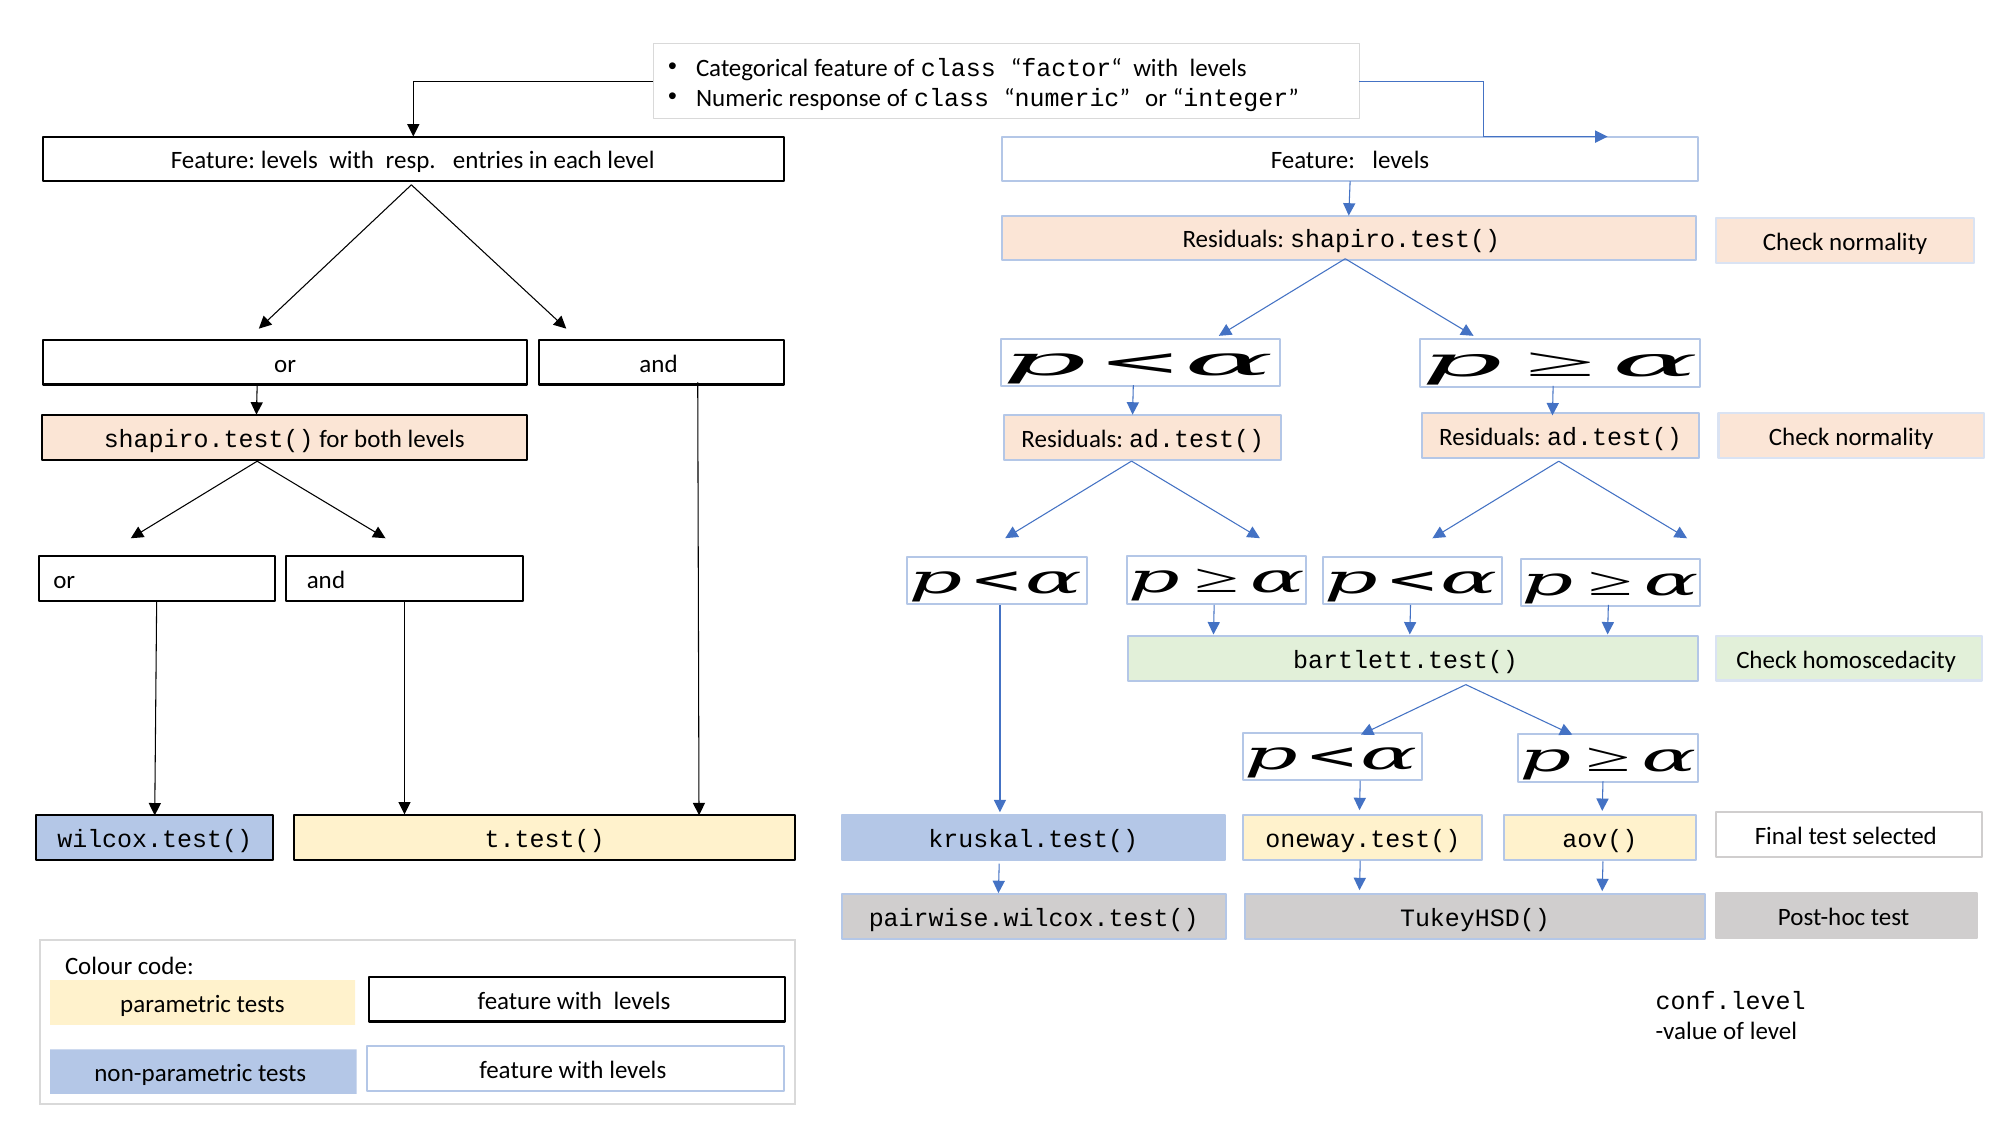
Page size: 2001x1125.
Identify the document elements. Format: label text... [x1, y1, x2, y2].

text_box Post-hoc test [1716, 893, 1977, 939]
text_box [413, 81, 654, 137]
text_box shapiro.test() for both levels [41, 415, 528, 461]
text_box Final test selected [1716, 812, 1982, 857]
text_box t.test() [294, 815, 795, 861]
text_box pairwise.wilcox.test() [841, 893, 1226, 939]
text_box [1218, 258, 1474, 336]
text_box Check normality [1718, 413, 1984, 458]
text_box [39, 939, 796, 1105]
text_box aov() [1504, 815, 1696, 860]
text_box Residuals: ad.test() [1421, 413, 1700, 459]
text_box bartlett.test() [1127, 636, 1699, 681]
text_box oneway.test() [1243, 815, 1483, 860]
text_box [1005, 461, 1260, 539]
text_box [130, 461, 386, 539]
text_box Check normality [1716, 218, 1975, 264]
text_box wilcox.test() [36, 815, 274, 861]
text_box kruskal.test() [841, 815, 1226, 861]
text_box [258, 184, 567, 329]
text_box Residuals: ad.test() [1003, 415, 1282, 461]
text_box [1359, 81, 1608, 137]
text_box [1432, 461, 1688, 539]
text_box Check homoscedacity [1716, 635, 1982, 681]
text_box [1360, 684, 1573, 735]
text_box TukeyHSD() [1244, 893, 1706, 939]
text_box Residuals: shapiro.test() [1001, 215, 1696, 261]
